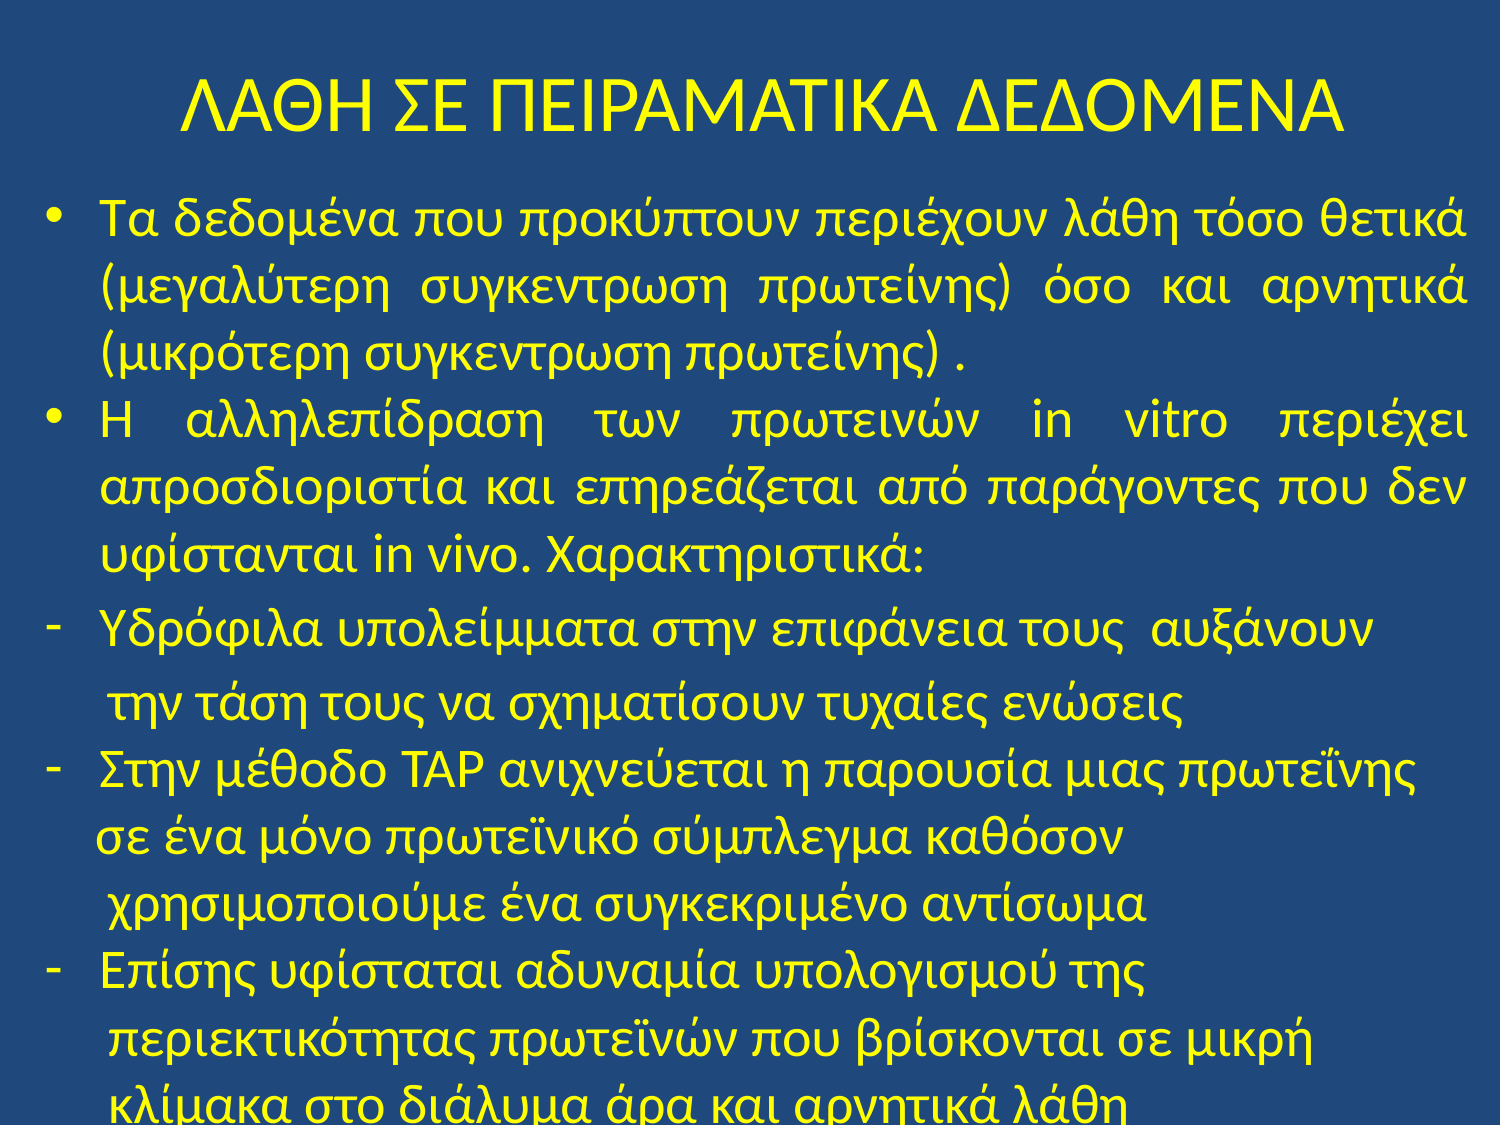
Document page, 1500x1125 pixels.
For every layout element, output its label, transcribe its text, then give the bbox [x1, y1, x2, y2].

list Τα δεδομένα που προκύπτουν περιέχουν λάθη τόσο θετικά (μεγαλύτερη συγκεντρωση πρωτείνης) όσο και αρνητικά (μικρότερη συγκεντρωση πρωτείνης) . Η αλληλεπίδραση των πρωτεινών in vitro περιέχει απροσδιοριστία και επηρεάζεται από παράγοντες που δεν υφίστανται in vivo. Χαρακτηριστικά: Υδρόφιλα υπολείμματα στην επιφάνεια τους αυξάνουν την τάση τους να σχηματίσουν τυχαίες ενώσεις Στην μέθοδο TAP ανιχνεύεται η παρουσία μιας πρωτεΐνης σε ένα μόνο πρωτεϊνικό σύμπλεγμα καθόσον χρησιμοποιούμε ένα συγκεκριμένο αντίσωμα Επίσης υφίσταται αδυναμία υπολογισμού της περιεκτικότητας πρωτεϊνών που βρίσκονται σε μικρή κλίμακα στο διάλυμα άρα και αρνητικά λάθη [29, 172, 1484, 1125]
title ΛΑΘΗ ΣΕ ΠΕΙΡΑΜΑΤΙΚΑ ΔΕΔΟΜΕΝΑ [88, 5, 1439, 172]
